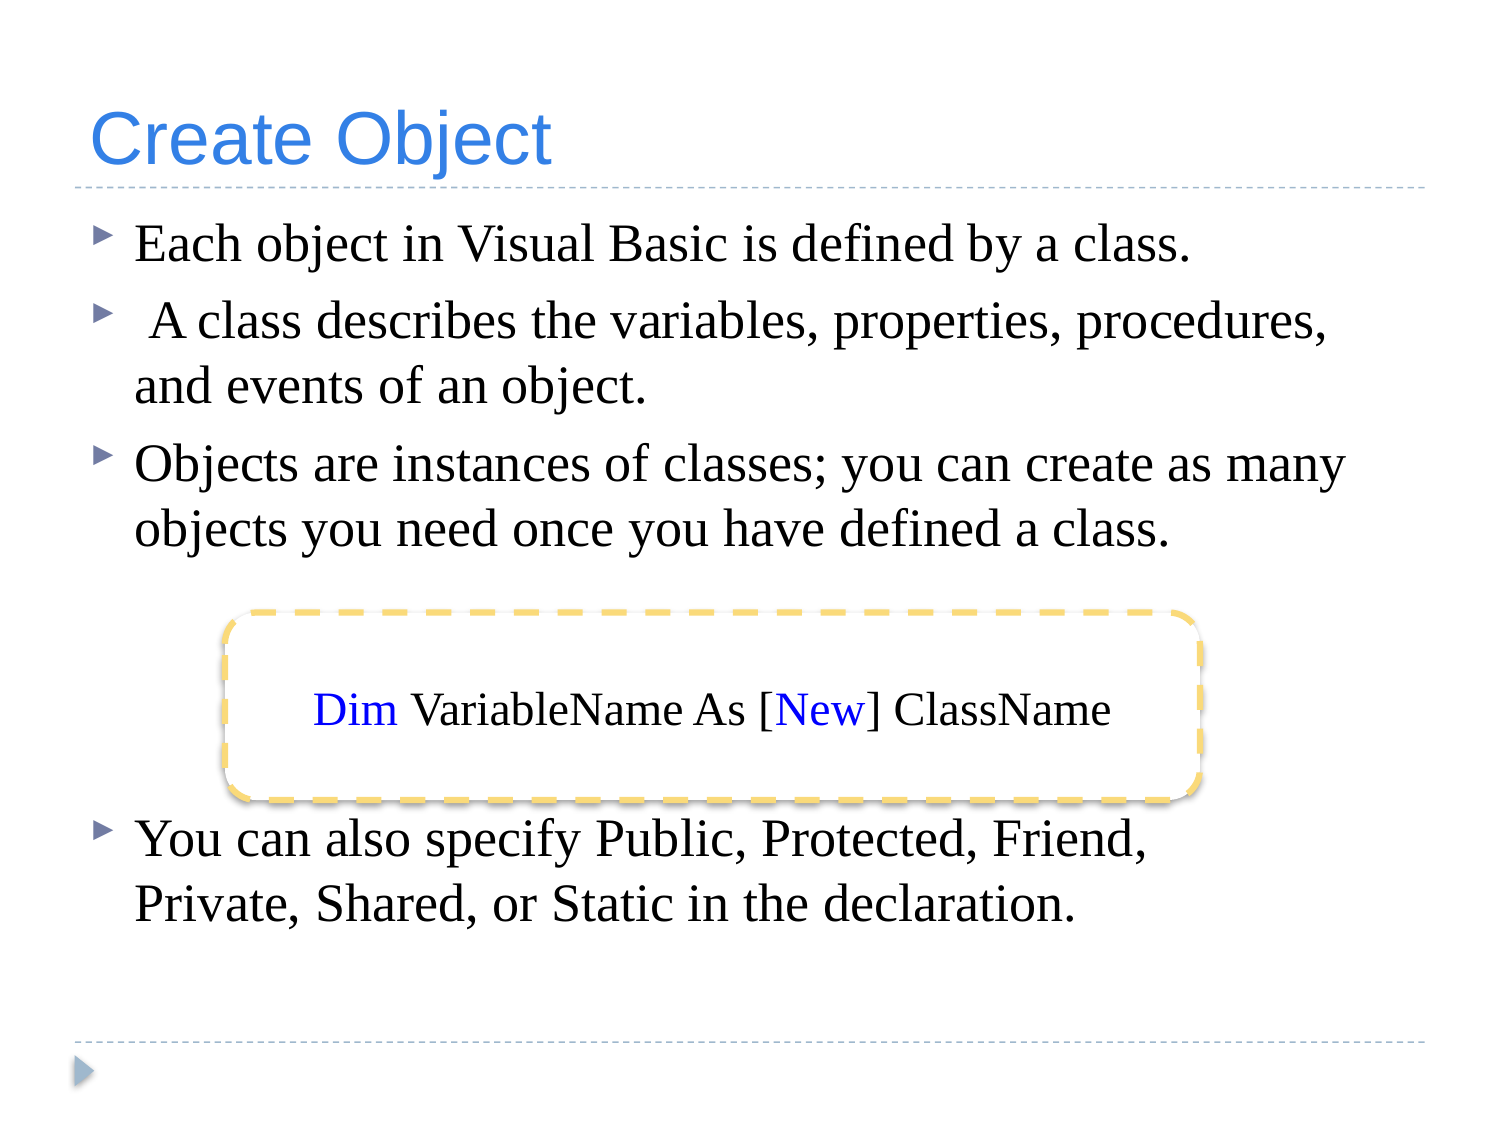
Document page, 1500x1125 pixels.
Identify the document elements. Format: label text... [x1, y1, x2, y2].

footer [475, 1042, 1051, 1103]
text_box Dim VariableName As [New] ClassName [224, 611, 1201, 801]
title Create Object [75, 24, 1425, 188]
list Each object in Visual Basic is defined by a class. A class describes the variables, properties, procedures, and events of an object. Objects are instances of classes; you can create as many objects you need once you have defined a class. You can also specify Public, Protected, Friend, Private, Shared, or Static in the declaration. [75, 200, 1425, 1006]
